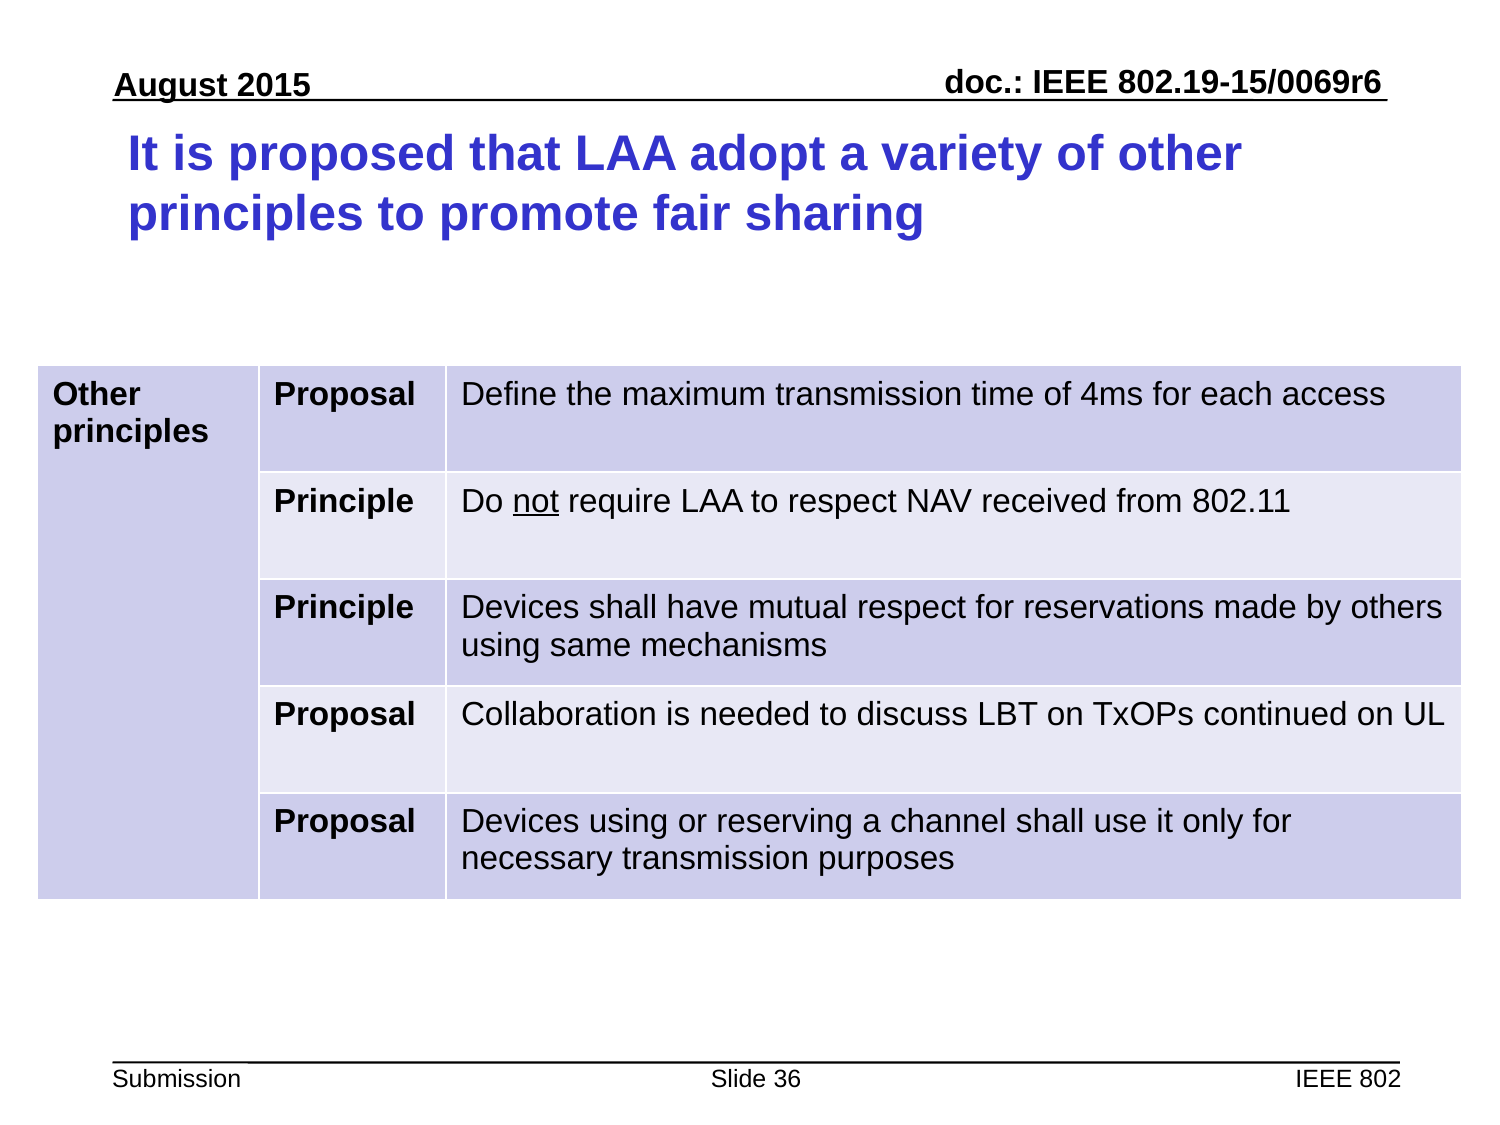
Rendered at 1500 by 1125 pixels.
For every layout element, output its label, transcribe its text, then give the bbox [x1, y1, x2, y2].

table_header Other principles [38, 366, 258, 899]
title It is proposed that LAA adopt a variety of other principles to promote fair sharing [112, 112, 1388, 288]
table_cell Proposal [260, 687, 445, 792]
slide_number Slide 36 [709, 1061, 803, 1093]
table_cell Principle [260, 473, 445, 578]
table_cell Devices shall have mutual respect for reservations made by others using same mechanisms [447, 580, 1461, 685]
table_header Define the maximum transmission time of 4ms for each access [447, 366, 1461, 471]
table_header Proposal [260, 366, 445, 471]
table_cell Proposal [260, 794, 445, 899]
table_cell Do not require LAA to respect NAV received from 802.11 [447, 473, 1461, 578]
table_cell Devices using or reserving a channel shall use it only for necessary transmission purposes [447, 794, 1461, 899]
table_cell Collaboration is needed to discuss LBT on TxOPs continued on UL [447, 687, 1461, 792]
table_cell Principle [260, 580, 445, 685]
footer IEEE 802 [1294, 1061, 1402, 1093]
